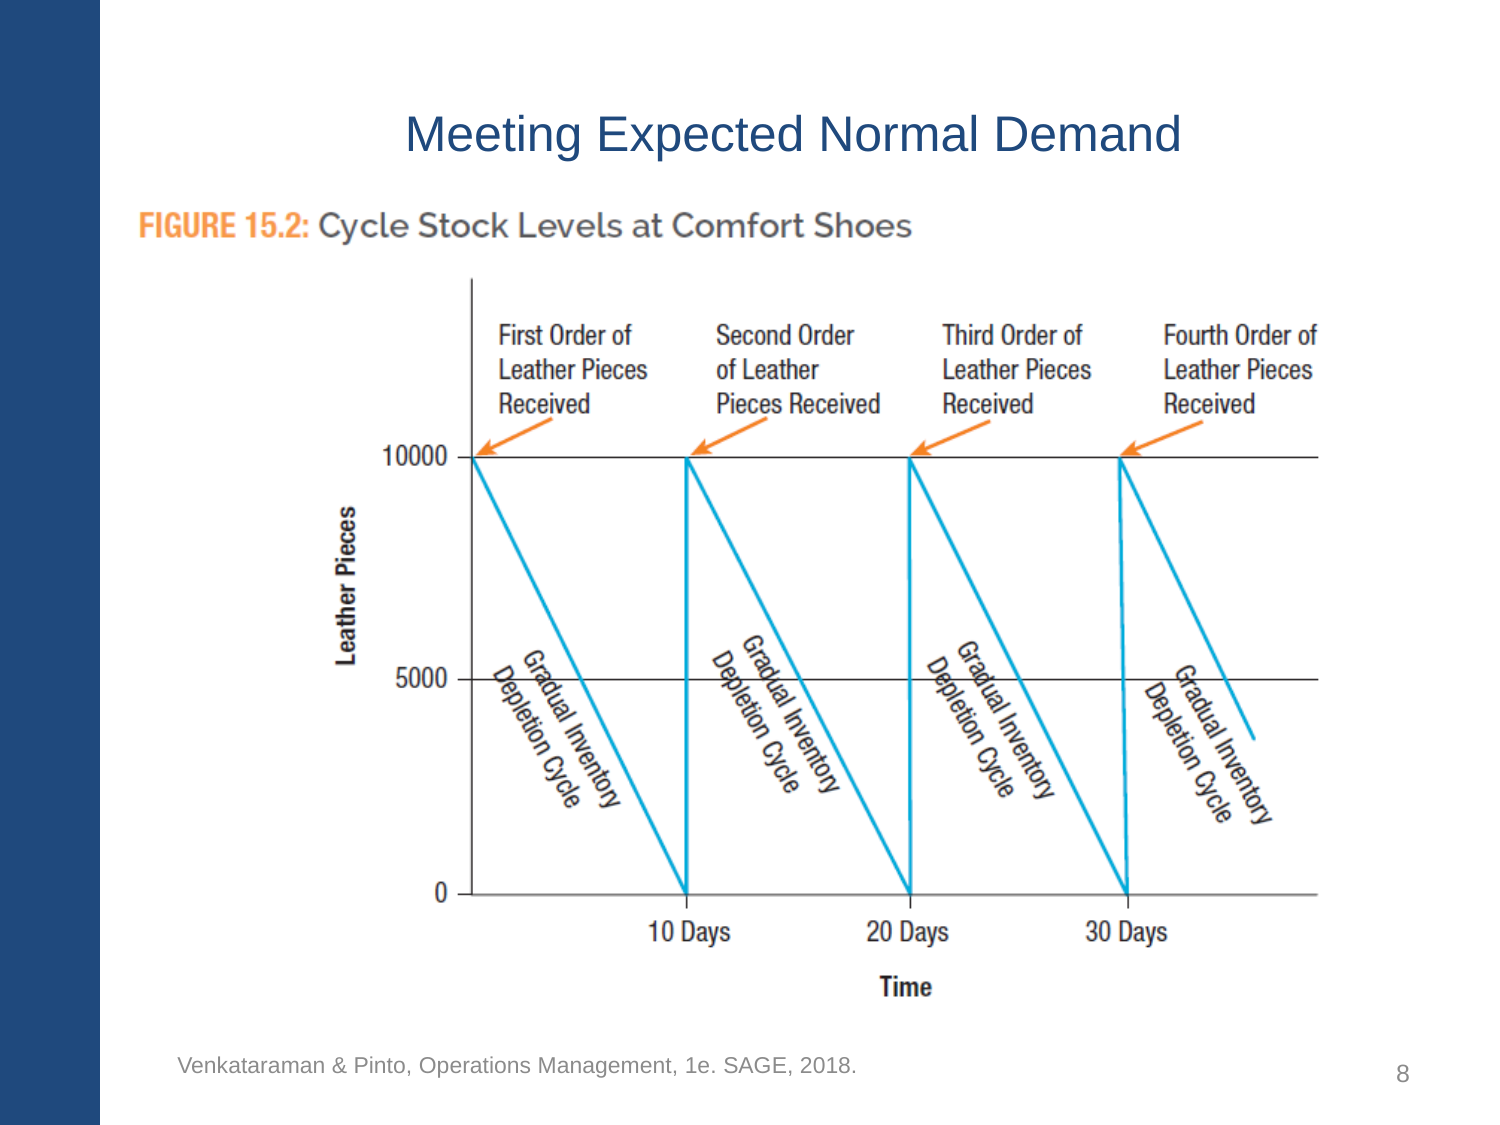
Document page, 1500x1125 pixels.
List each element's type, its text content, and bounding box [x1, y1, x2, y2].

footer Venkataraman & Pinto, Operations Management, 1e. SAGE, 2018. [162, 1042, 1313, 1103]
slide_number 8 [1350, 1042, 1425, 1103]
picture [118, 187, 1496, 1031]
title Meeting Expected Normal Demand [162, 37, 1425, 185]
